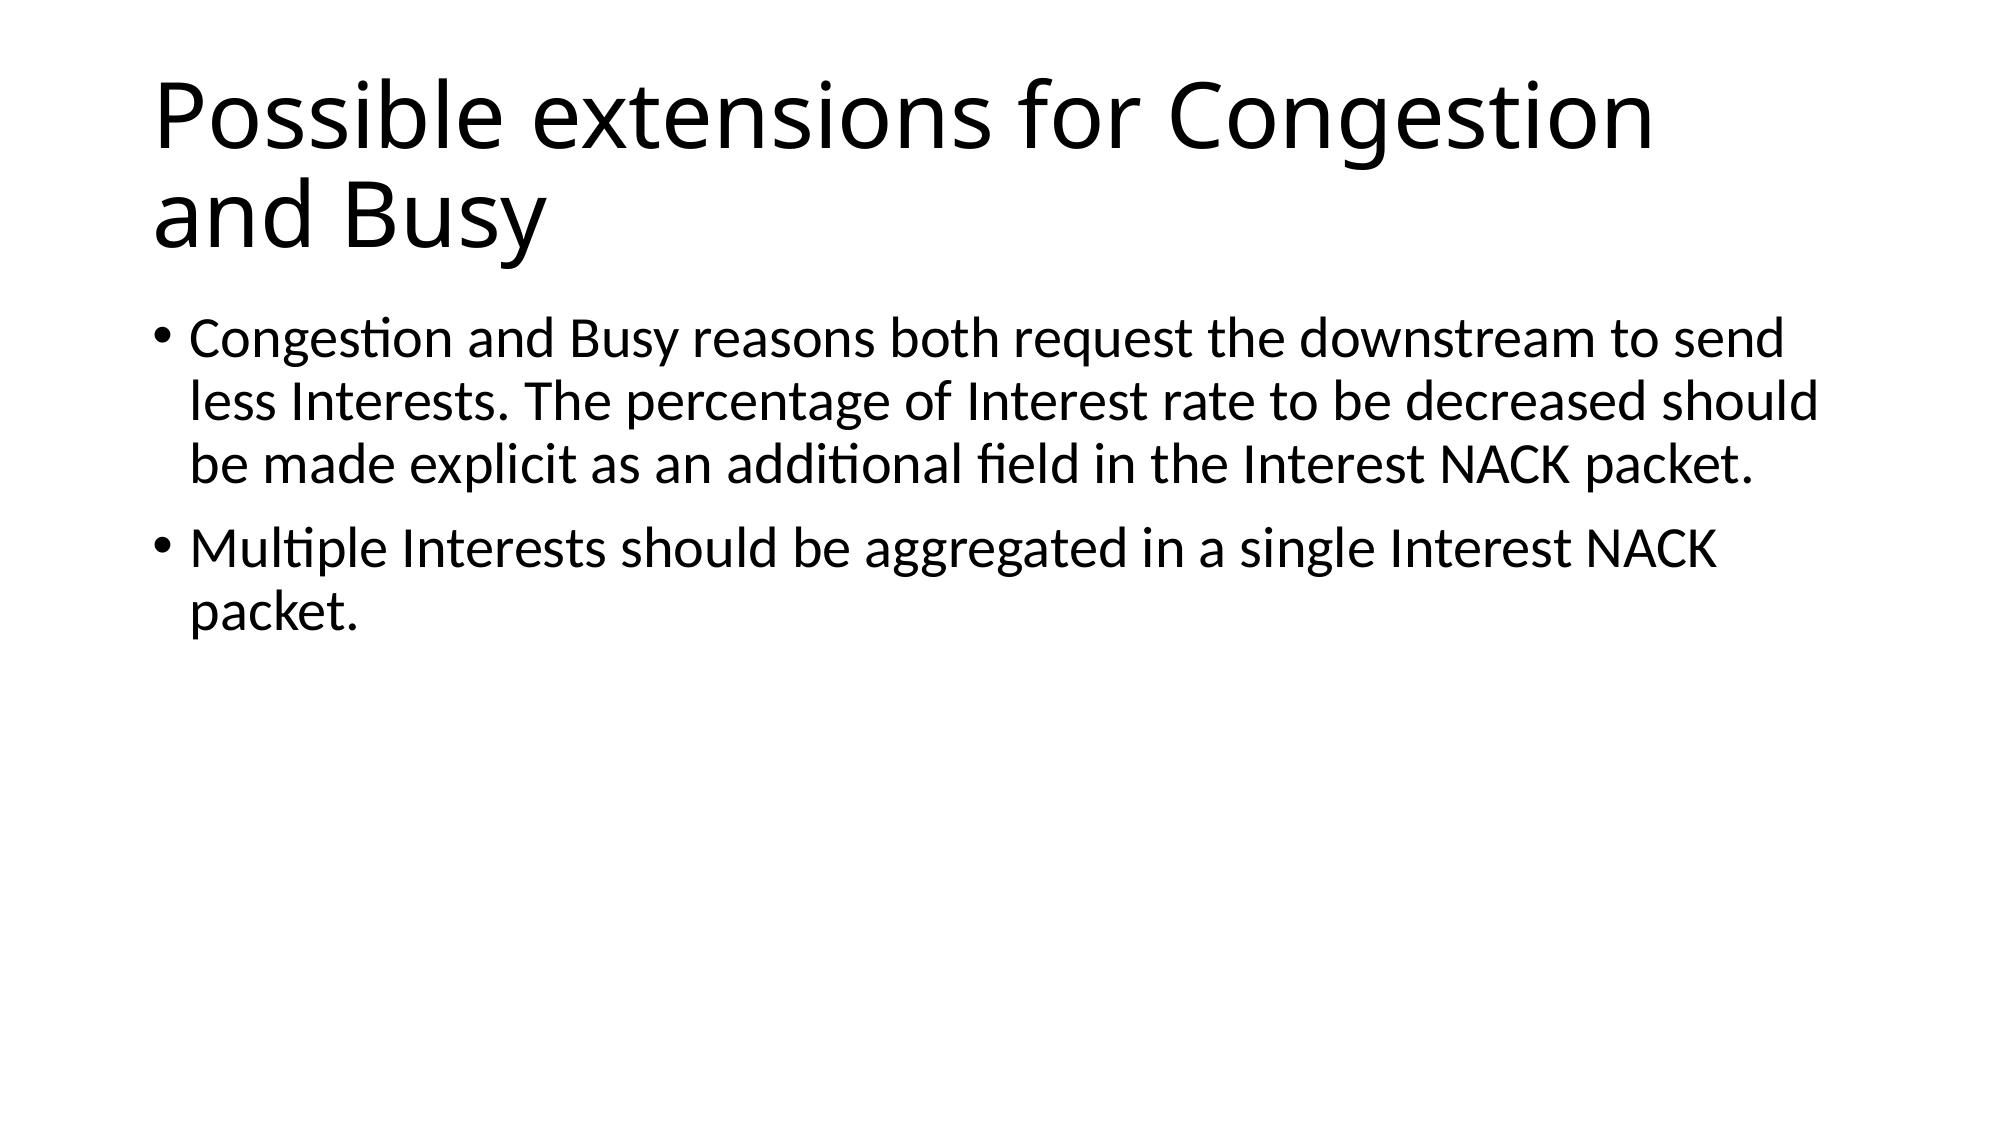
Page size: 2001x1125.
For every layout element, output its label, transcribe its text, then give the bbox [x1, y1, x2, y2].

title Possible extensions for Congestion and Busy [137, 59, 1863, 278]
list Congestion and Busy reasons both request the downstream to send less Interests. The percentage of Interest rate to be decreased should be made explicit as an additional field in the Interest NACK packet. Multiple Interests should be aggregated in a single Interest NACK packet. [137, 299, 1863, 1014]
